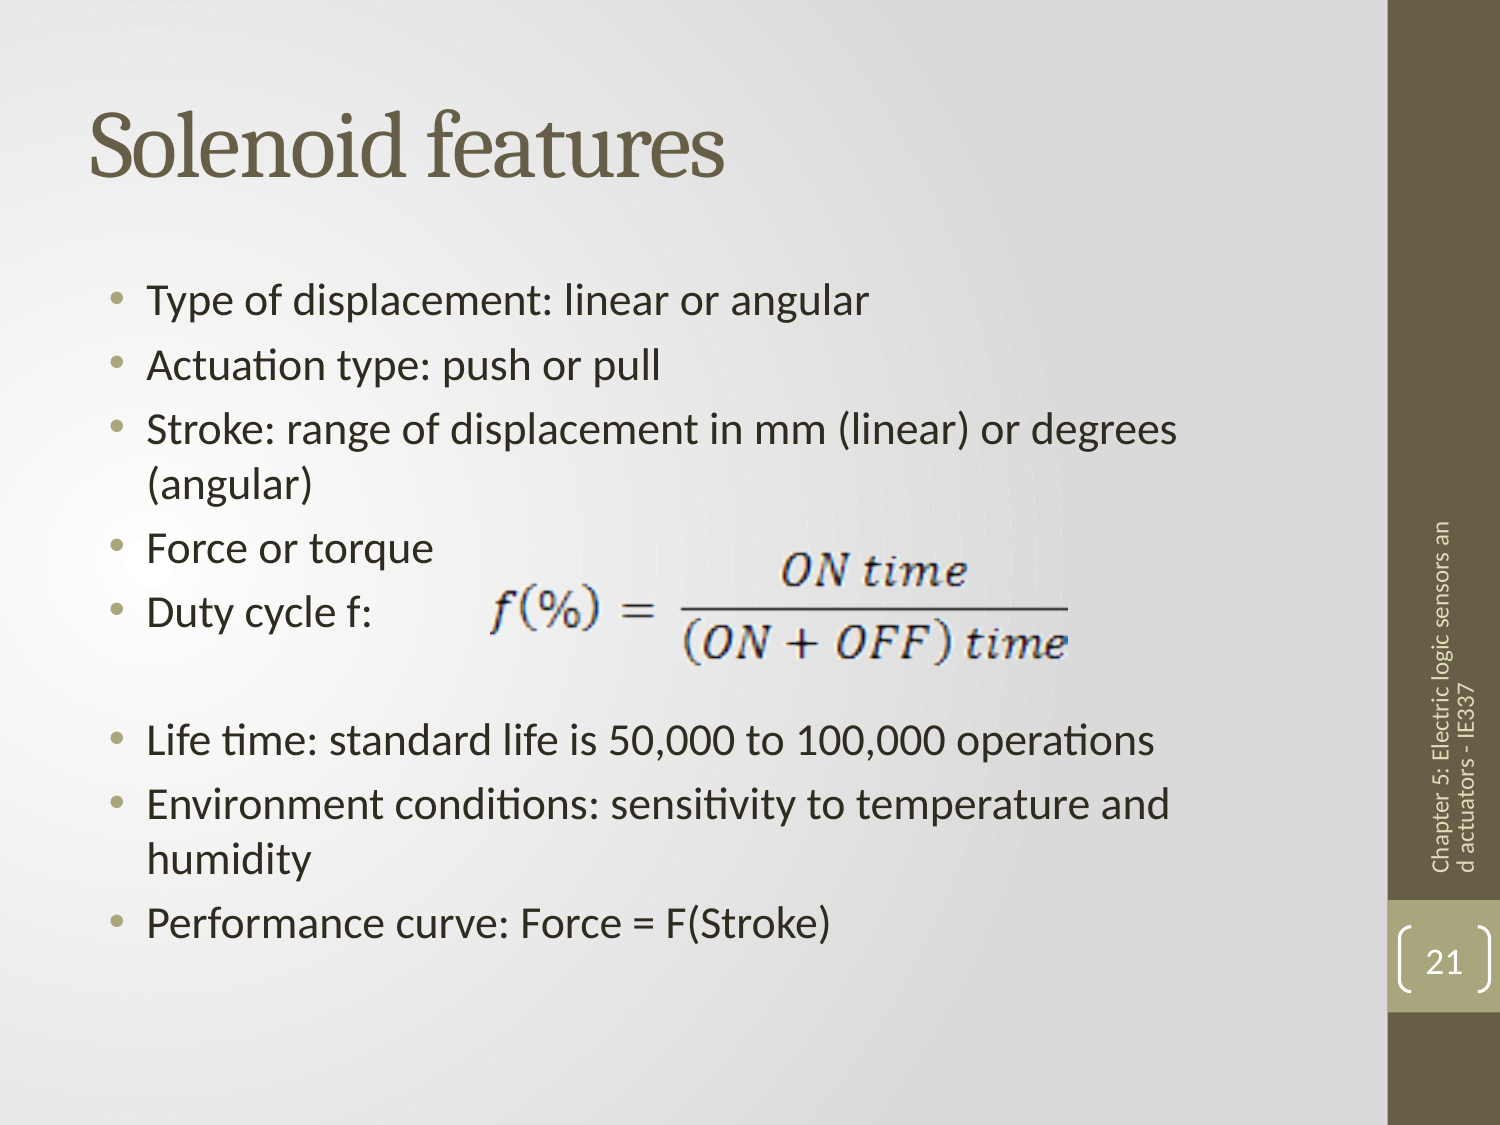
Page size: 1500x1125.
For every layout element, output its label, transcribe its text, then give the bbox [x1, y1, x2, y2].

list Type of displacement: linear or angular Actuation type: push or pull Stroke: range of displacement in mm (linear) or degrees (angular) Force or torque Duty cycle f: Life time: standard life is 50,000 to 100,000 operations Environment conditions: sensitivity to temperature and humidity Performance curve: Force = F(Stroke) [75, 262, 1325, 1050]
slide_number 21 [1397, 925, 1492, 994]
title Solenoid features [75, 45, 1325, 233]
picture [489, 550, 1069, 682]
footer Chapter 5: Electric logic sensors and actuators - IE337 [1408, 500, 1469, 889]
